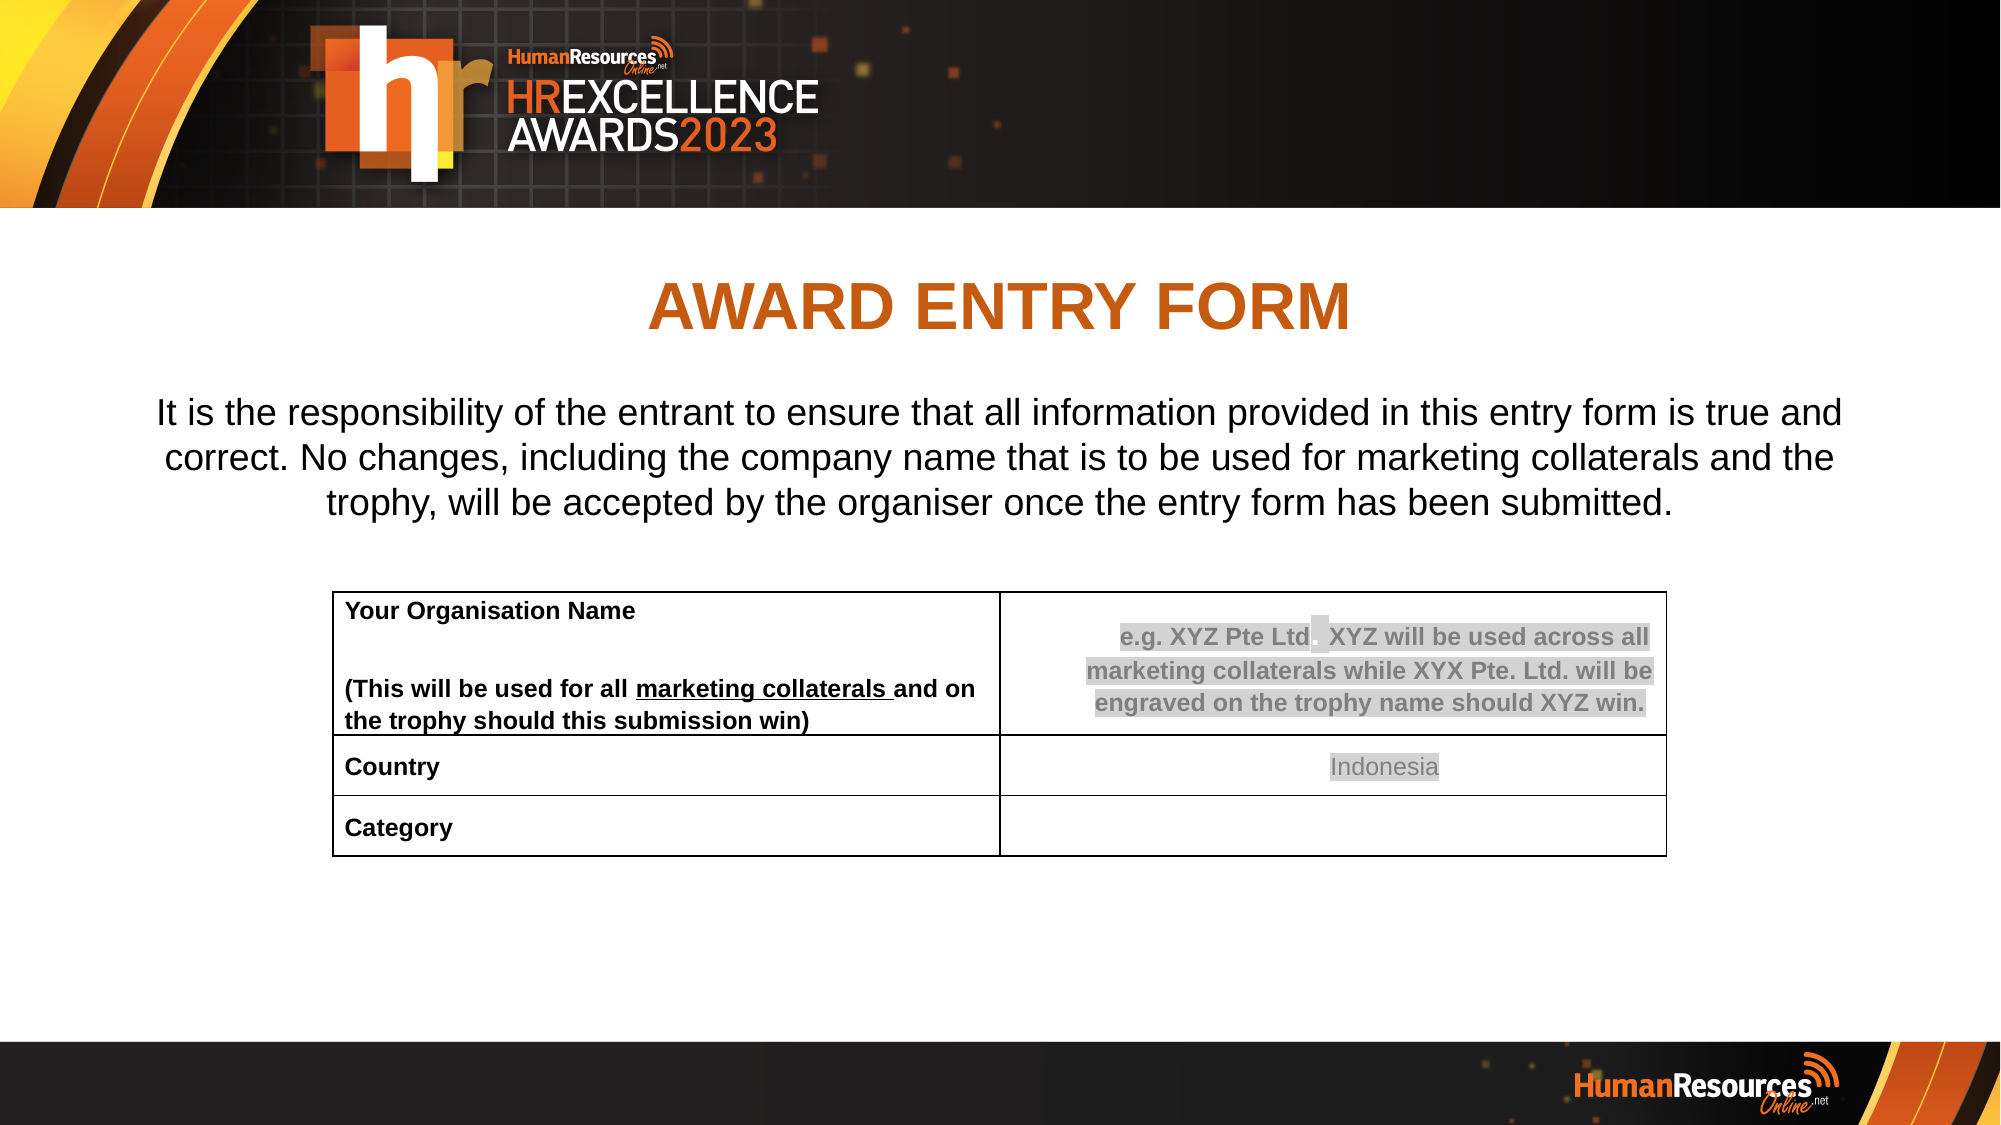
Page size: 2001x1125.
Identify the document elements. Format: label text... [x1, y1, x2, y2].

picture [0, 0, 2001, 1125]
table_cell Category [334, 796, 999, 855]
table_cell Country [334, 736, 999, 795]
table_cell Indonesia [1001, 736, 1666, 795]
table_header e.g. XYZ Pte Ltd. XYZ will be used across all marketing collaterals while XYX Pte. Ltd. will be engraved on the trophy name should XYZ win. [1001, 593, 1666, 734]
table_cell [1001, 796, 1666, 855]
table_header Your Organisation Name (This will be used for all marketing collaterals and on the trophy should this submission win) [334, 593, 999, 734]
text_box AWARD ENTRY FORM It is the responsibility of the entrant to ensure that all information provided in this entry form is true and correct. No changes, including the company name that is to be used for marketing collaterals and the trophy, will be accepted by the organiser once the entry form has been submitted. [132, 255, 1868, 530]
